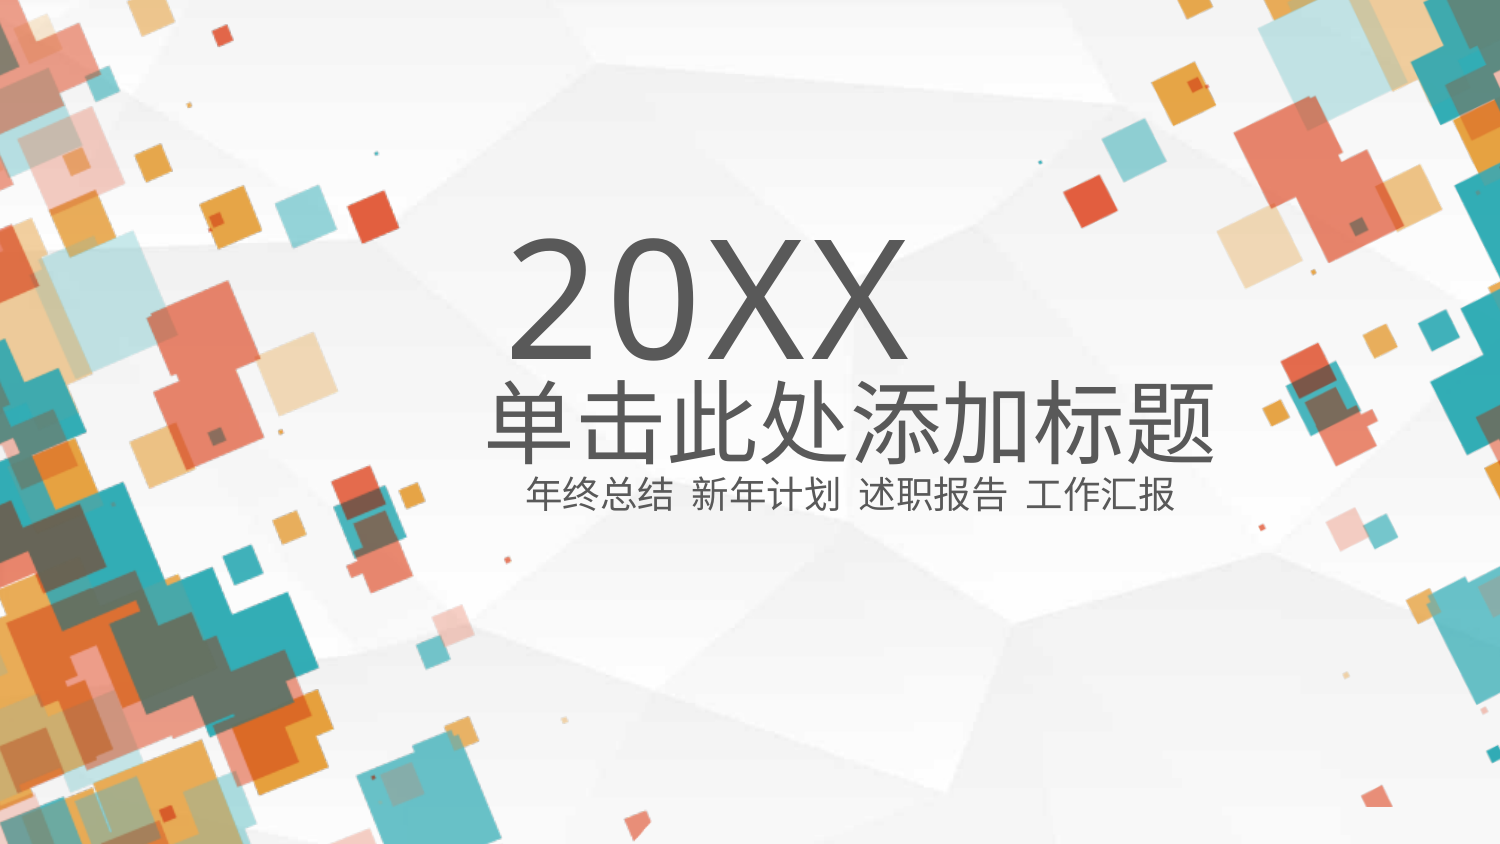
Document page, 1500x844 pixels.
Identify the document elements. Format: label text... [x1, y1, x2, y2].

text_box 20XX [753, 185, 859, 365]
text_box 年终总结 新年计划 述职报告 工作汇报 [753, 476, 859, 517]
text_box 单击此处添加标题 [753, 365, 859, 476]
picture [0, 0, 1500, 844]
